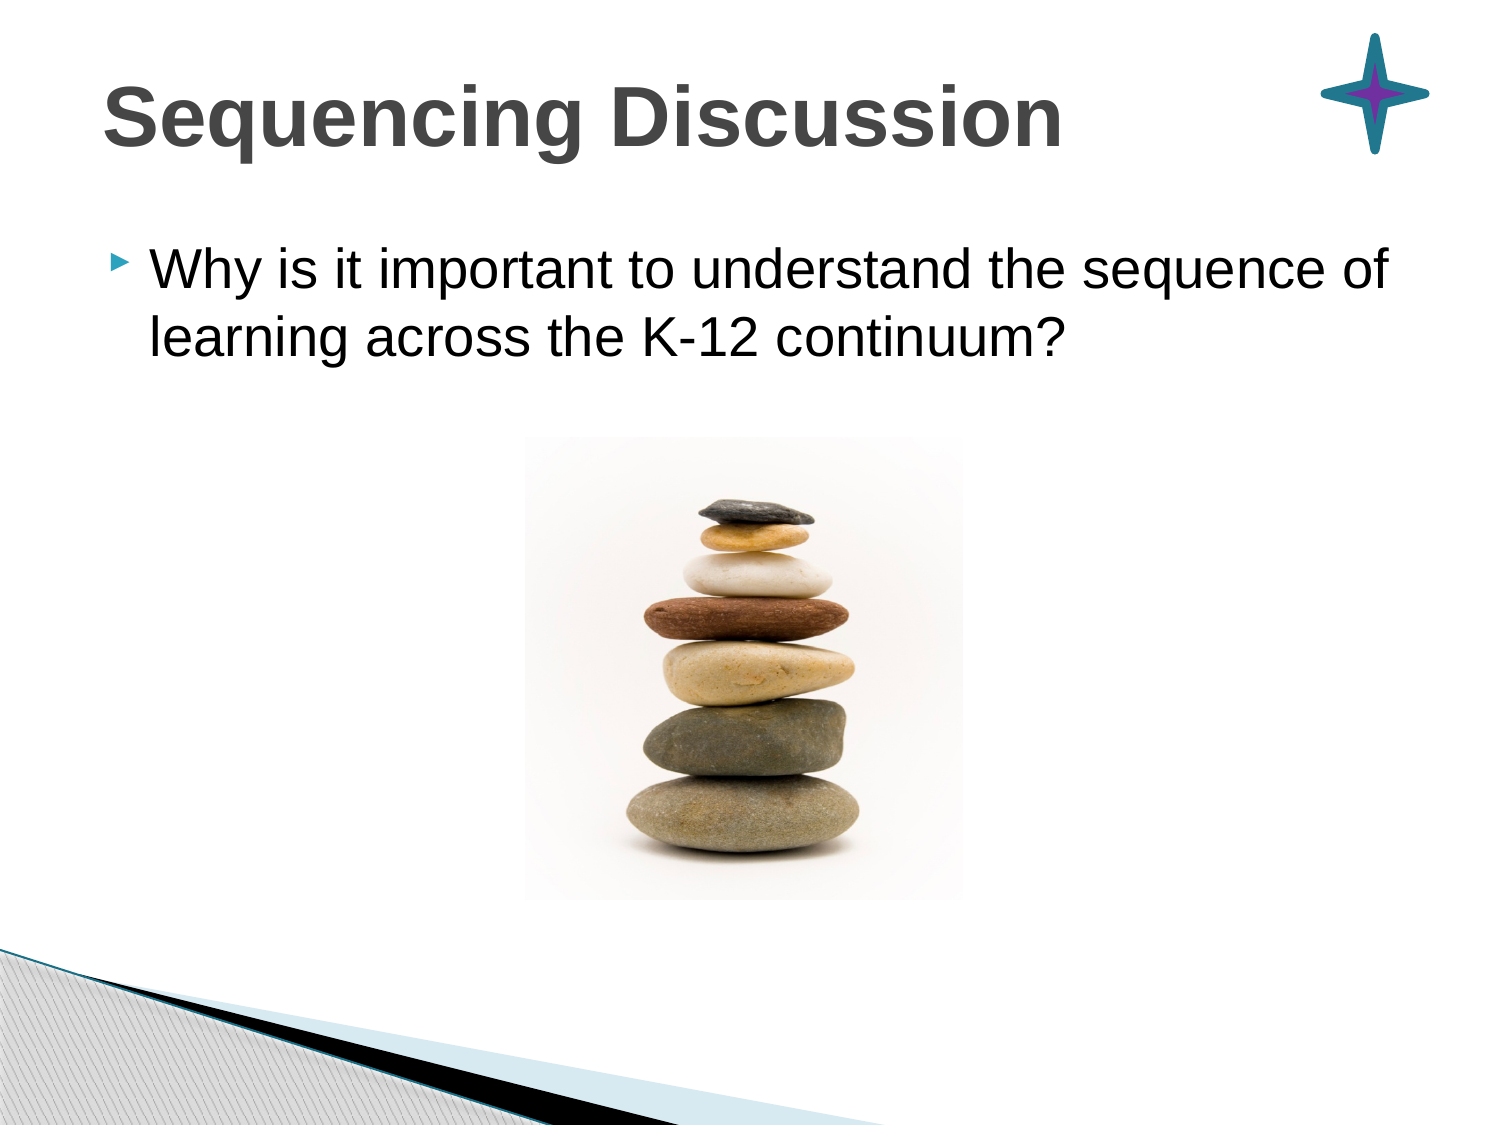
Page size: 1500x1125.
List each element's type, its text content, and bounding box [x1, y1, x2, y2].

picture [524, 437, 964, 901]
list Why is it important to understand the sequence of learning across the K-12 continuum? [75, 224, 1425, 925]
title Sequencing Discussion [87, 37, 1438, 188]
text_box [1320, 32, 1430, 155]
